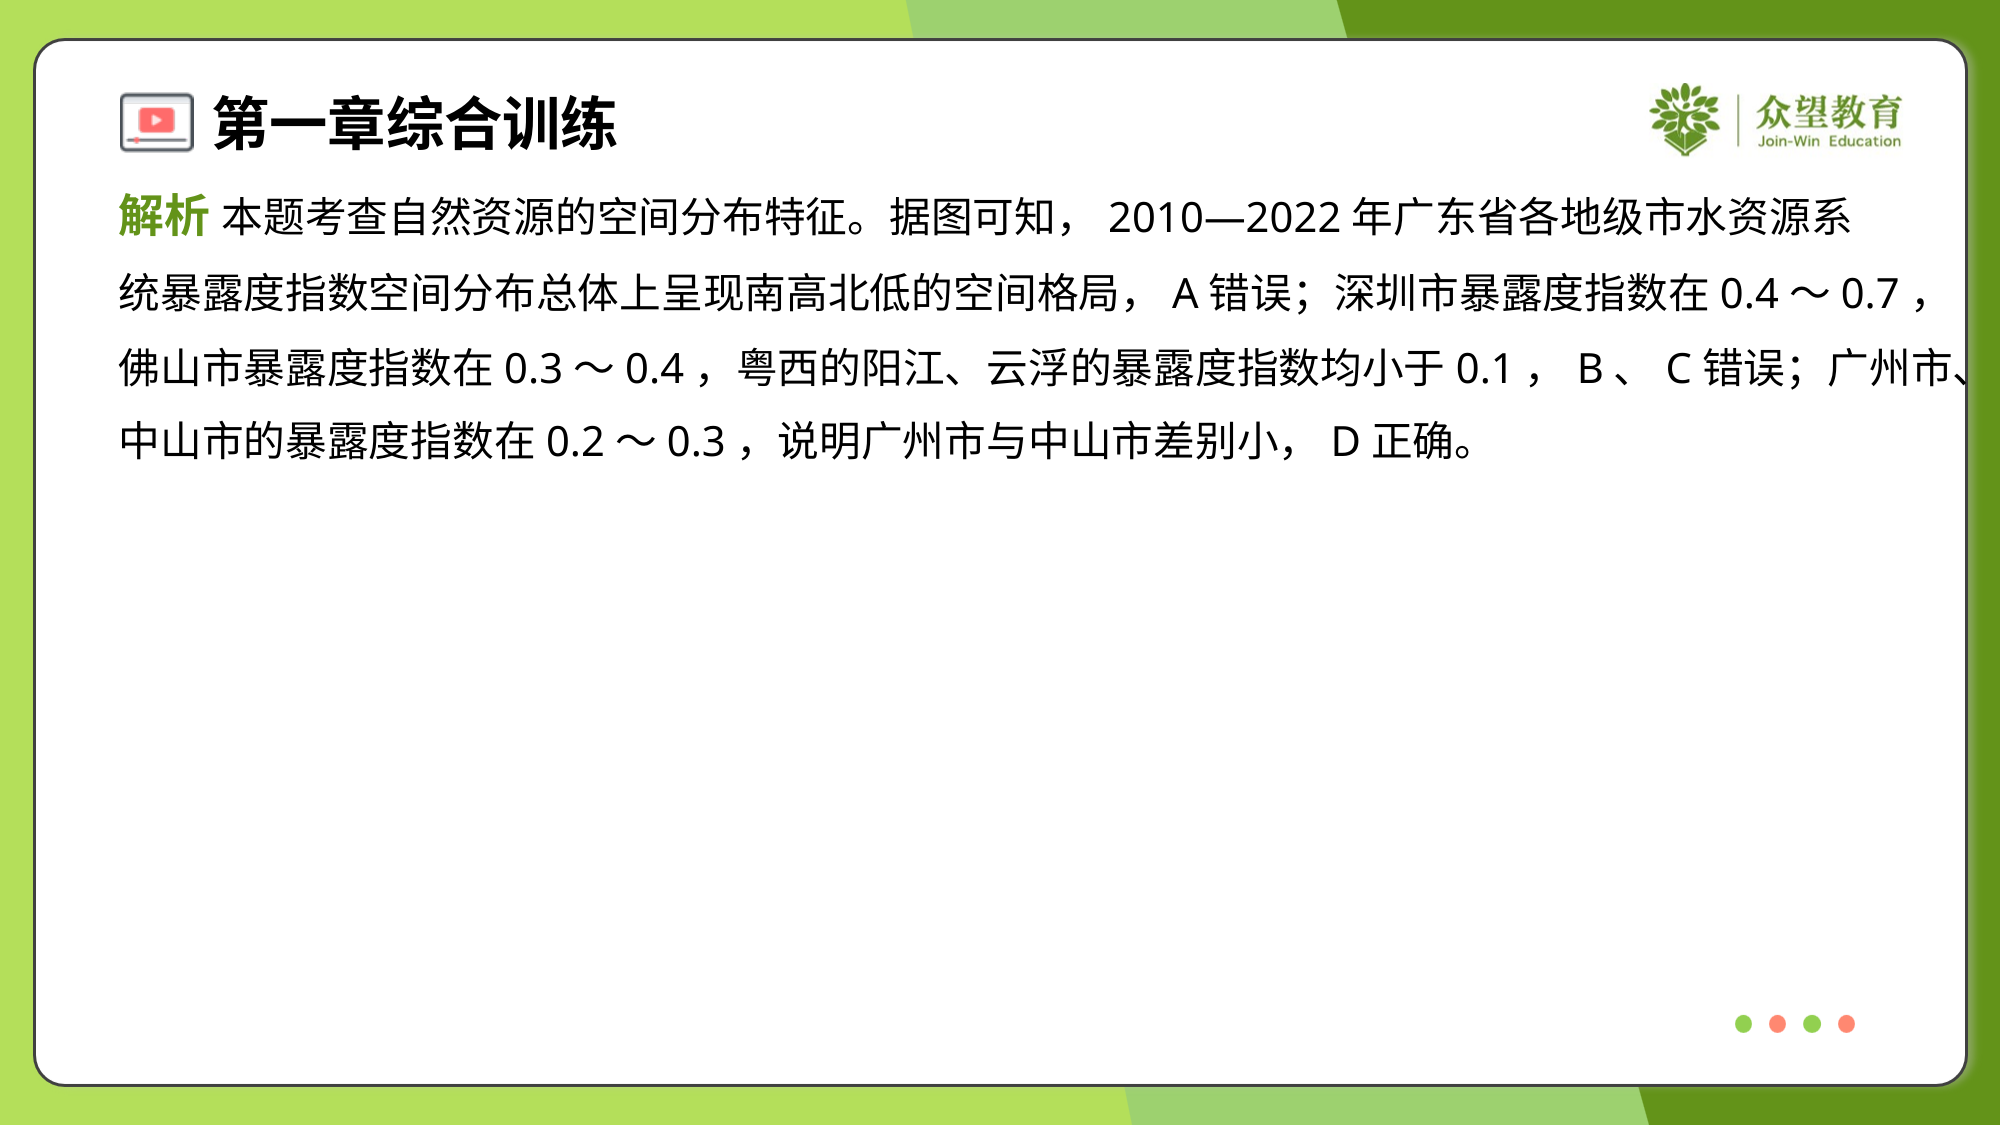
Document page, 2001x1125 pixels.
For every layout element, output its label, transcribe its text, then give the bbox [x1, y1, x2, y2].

picture [0, 0, 2000, 1125]
text_box 解析 本题考查自然资源的空间分布特征。据图可知，2010—2022年广东省各地级市水资源系 统暴露度指数空间分布总体上呈现南高北低的空间格局，A错误；深圳市暴露度指数在0.4～0.7， 佛山市暴露度指数在0.3～0.4，粤西的阳江、云浮的暴露度指数均小于0.1，B、C错误；广州市、 中山市的暴露度指数在0.2～0.3，说明广州市与中山市差别小，D正确。 [118, 164, 1883, 458]
